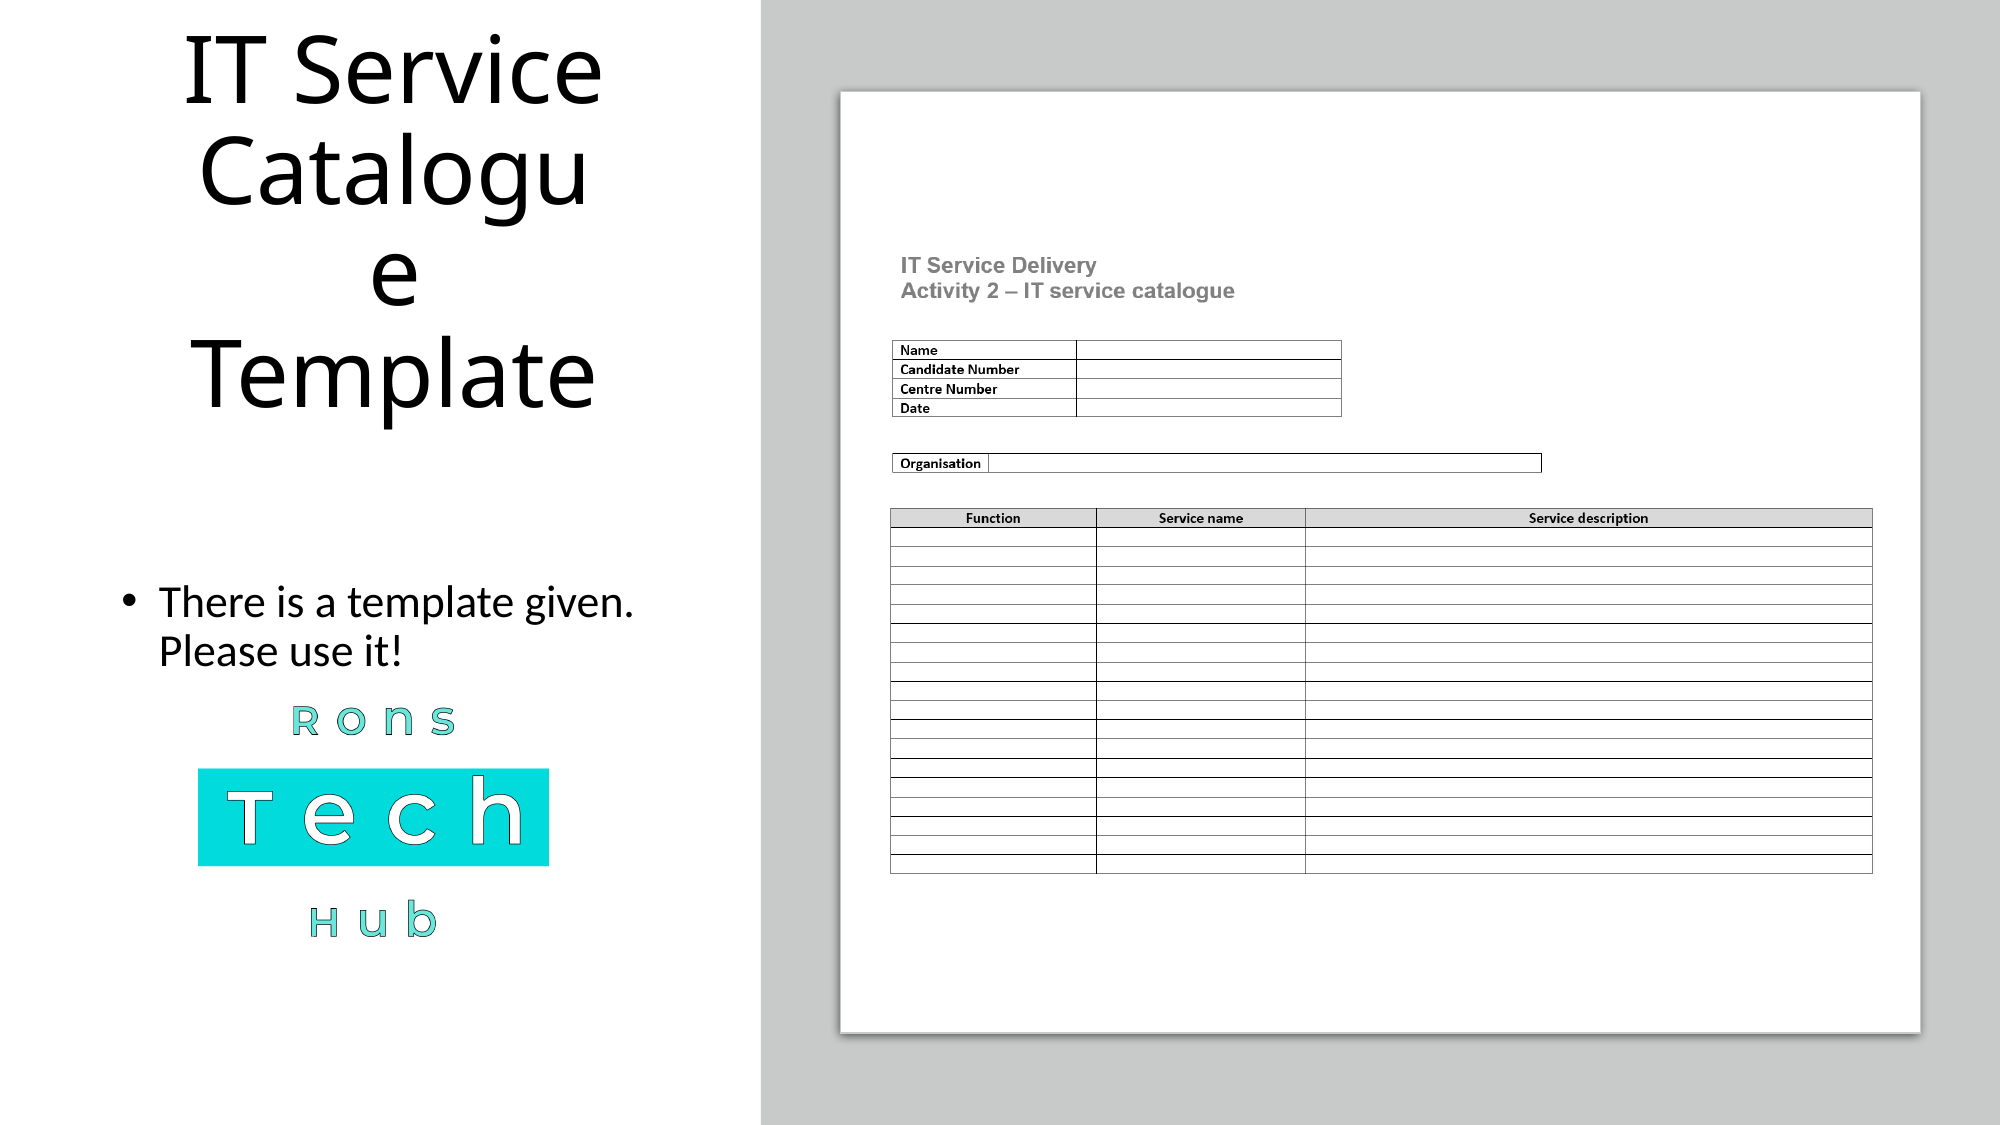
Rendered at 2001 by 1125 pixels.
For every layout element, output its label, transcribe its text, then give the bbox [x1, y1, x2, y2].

picture [198, 638, 549, 996]
title IT Service Catalogue Template [161, 91, 628, 358]
list There is a template given. Please use it! [106, 570, 682, 1021]
picture [886, 244, 1875, 880]
text_box [839, 90, 1922, 1034]
text_box [760, 0, 2000, 1125]
